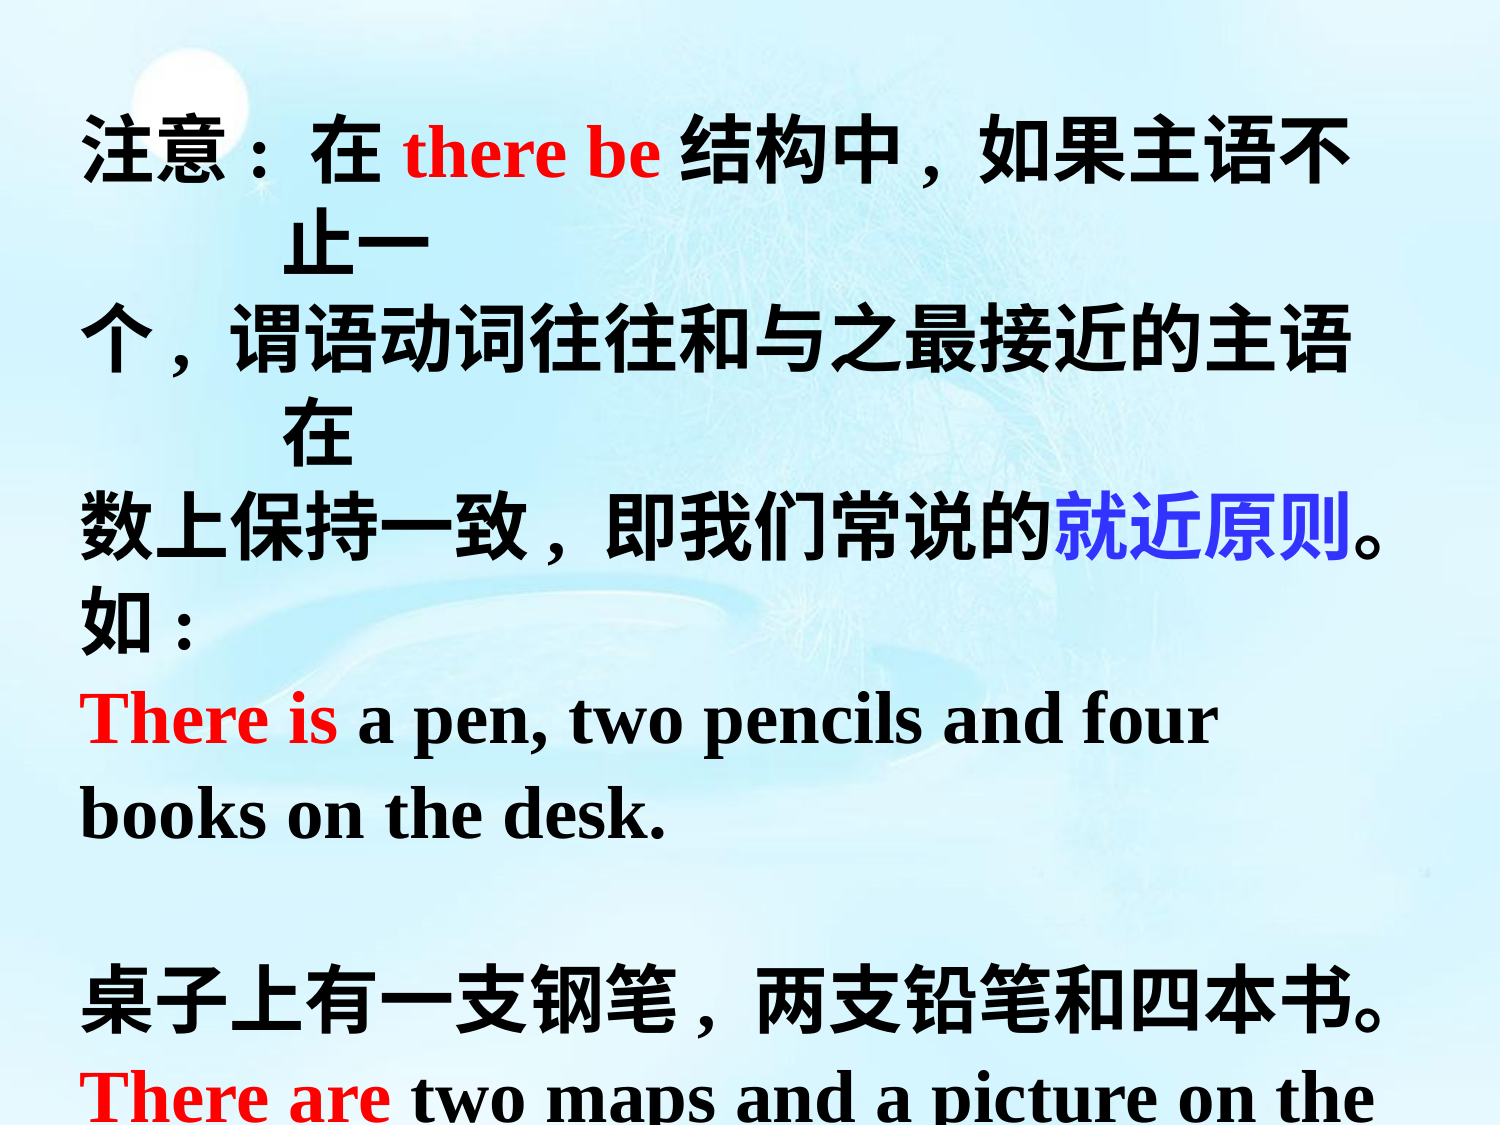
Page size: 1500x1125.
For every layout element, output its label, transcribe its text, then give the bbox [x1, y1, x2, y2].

picture [0, 0, 1500, 1125]
list 注意: 在there be结构中, 如果主语不止一 个, 谓语动词往往和与之最接近的主语在 数上保持一致, 即我们常说的就近原则。 如: There is a pen, two pencils and four books on the desk. 桌子上有一支钢笔, 两支铅笔和四本书。 There are two maps and a picture on the wall. 墙上有两张地图和一幅画。 [64, 90, 1436, 1059]
